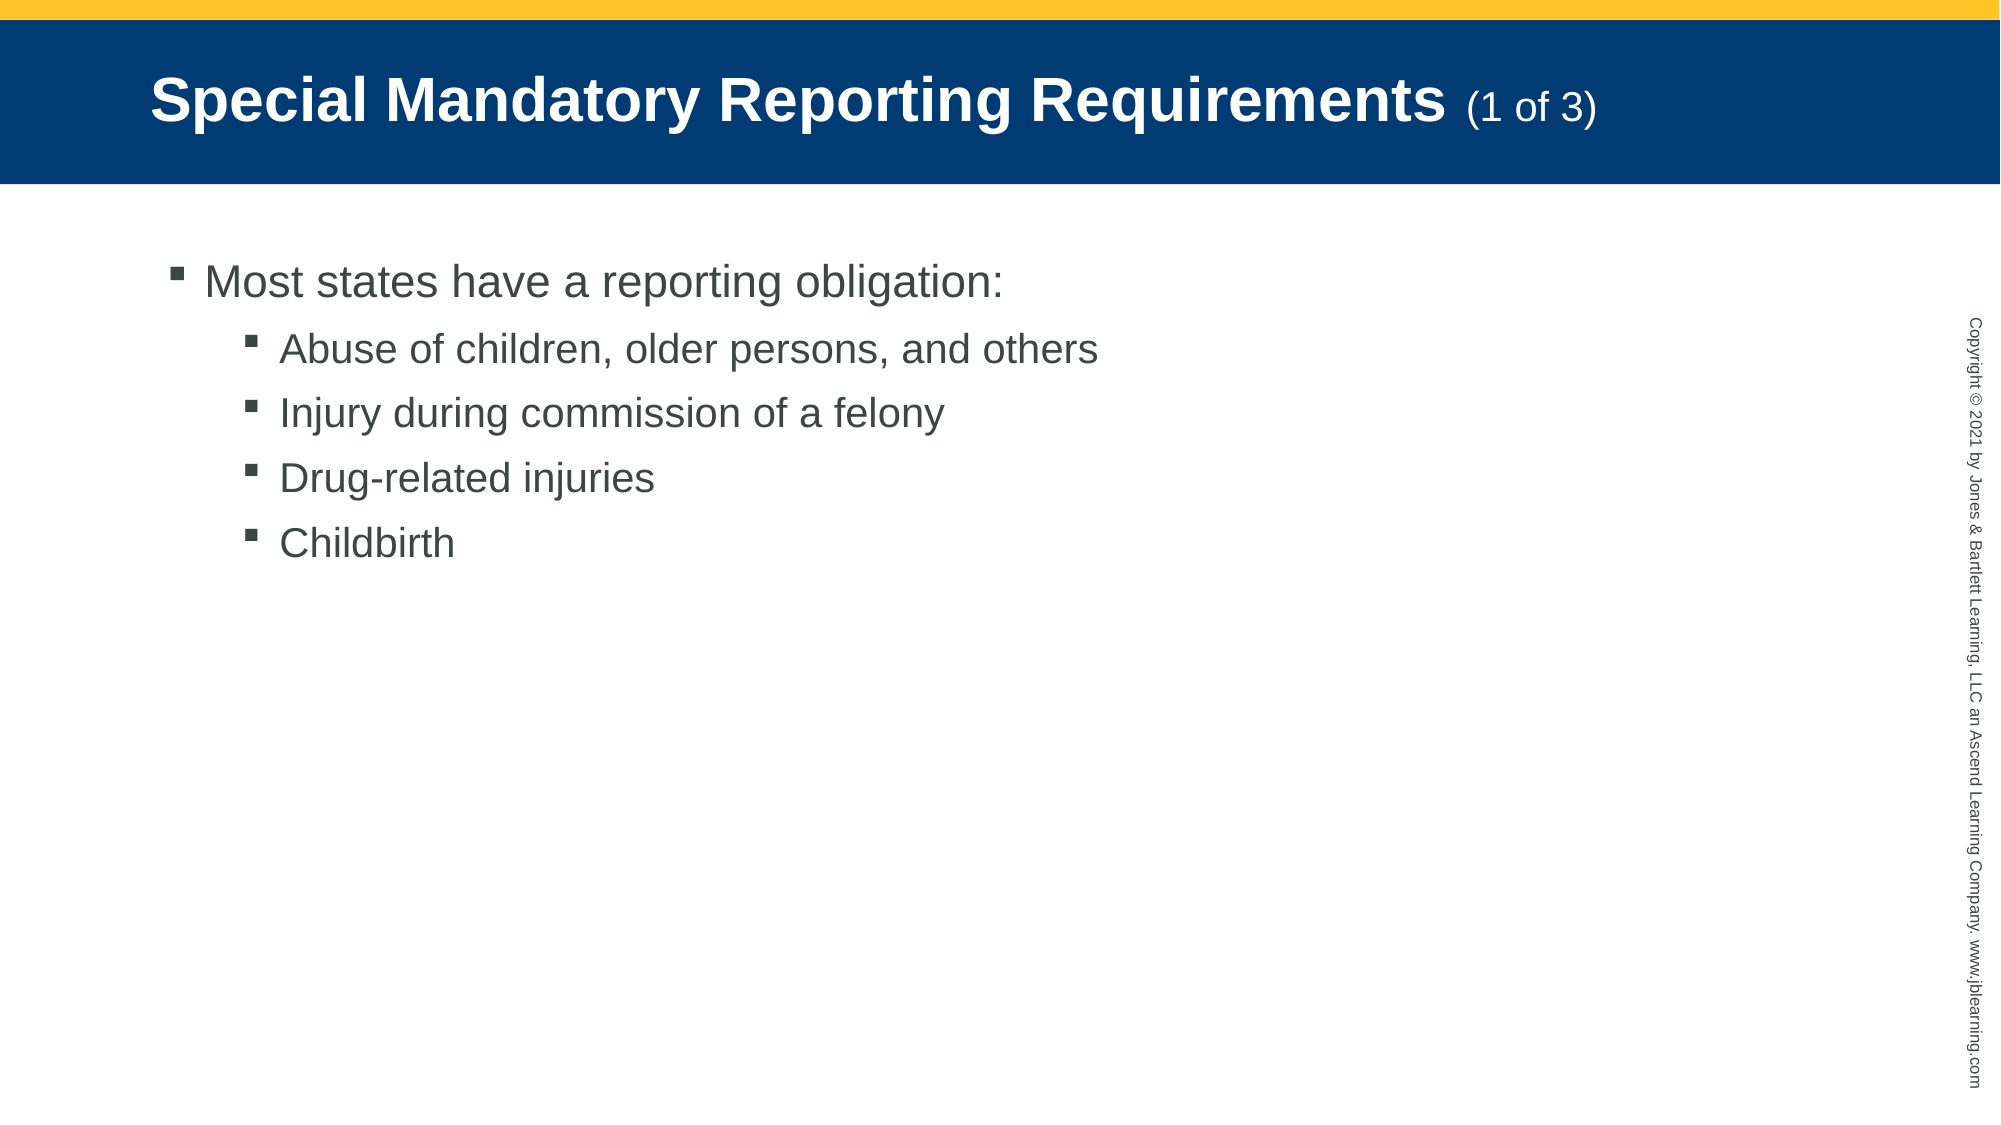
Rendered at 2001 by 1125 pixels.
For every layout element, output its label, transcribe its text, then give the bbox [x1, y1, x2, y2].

title Special Mandatory Reporting Requirements (1 of 3) [0, 19, 2000, 185]
list Most states have a reporting obligation: Abuse of children, older persons, and others Injury during commission of a felony Drug-related injuries Childbirth [151, 244, 1840, 1016]
